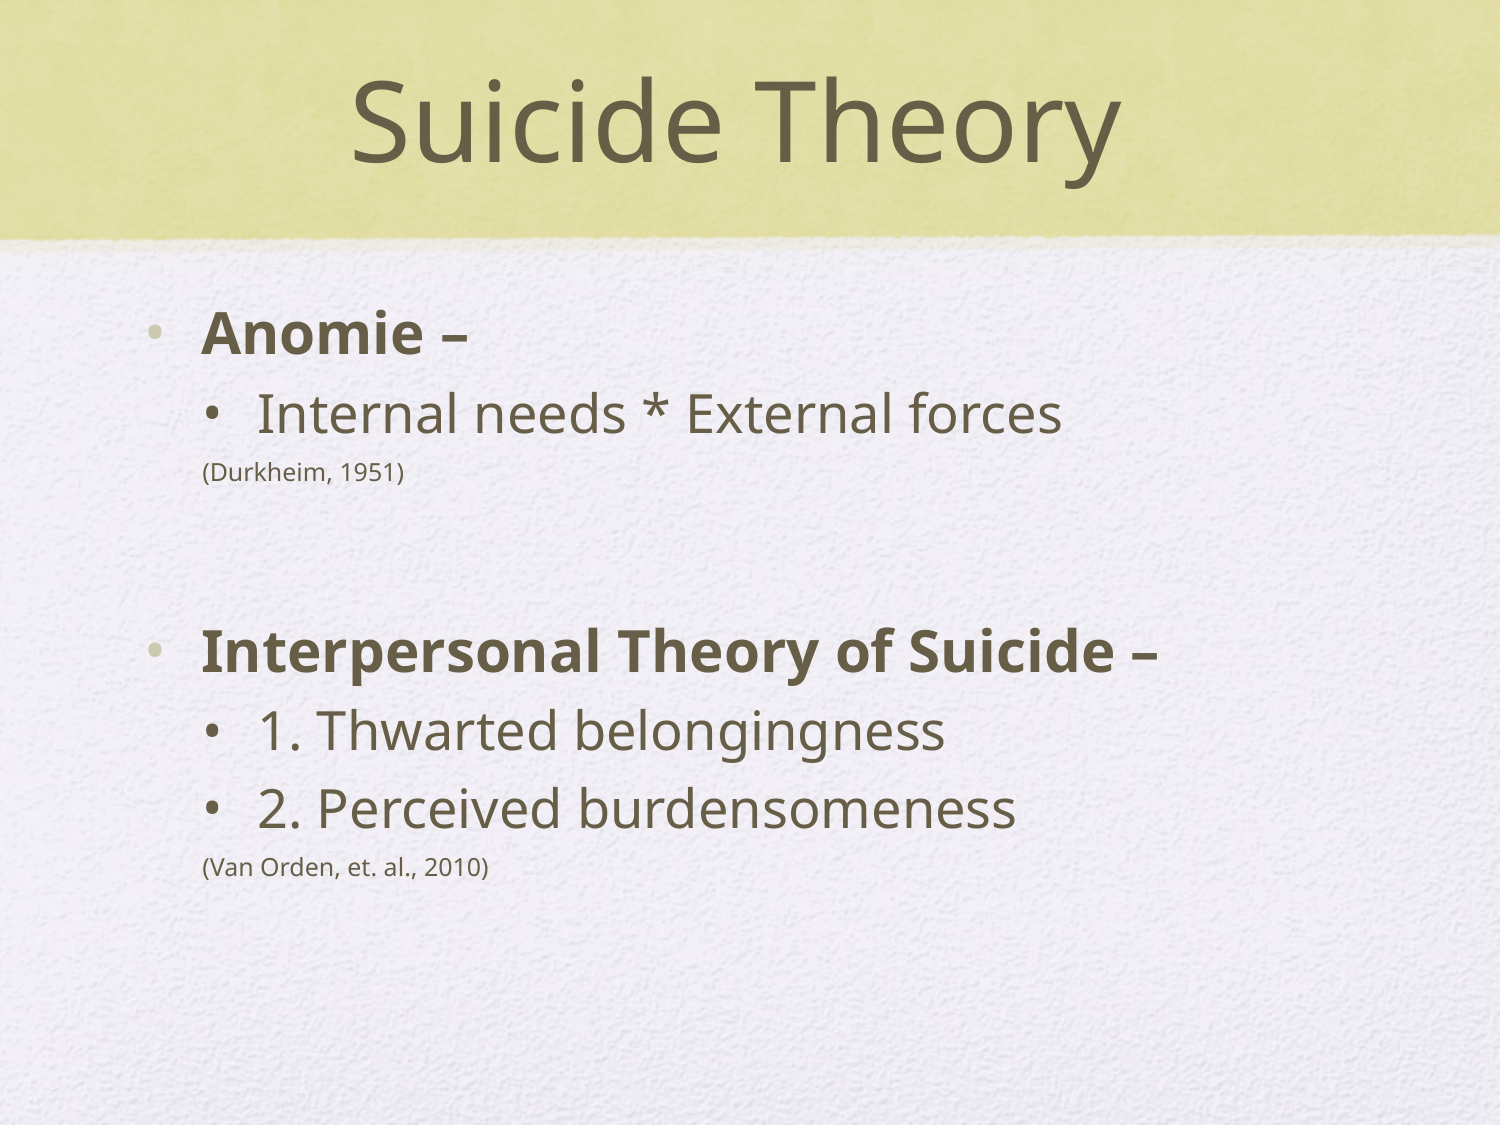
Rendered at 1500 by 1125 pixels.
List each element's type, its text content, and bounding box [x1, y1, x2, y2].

picture [0, 225, 1500, 1125]
list Anomie – Internal needs * External forces (Durkheim, 1951) Interpersonal Theory of Suicide – 1. Thwarted belongingness 2. Perceived burdensomeness (Van Orden, et. al., 2010) [129, 288, 1372, 993]
title Suicide Theory [129, 6, 1372, 239]
